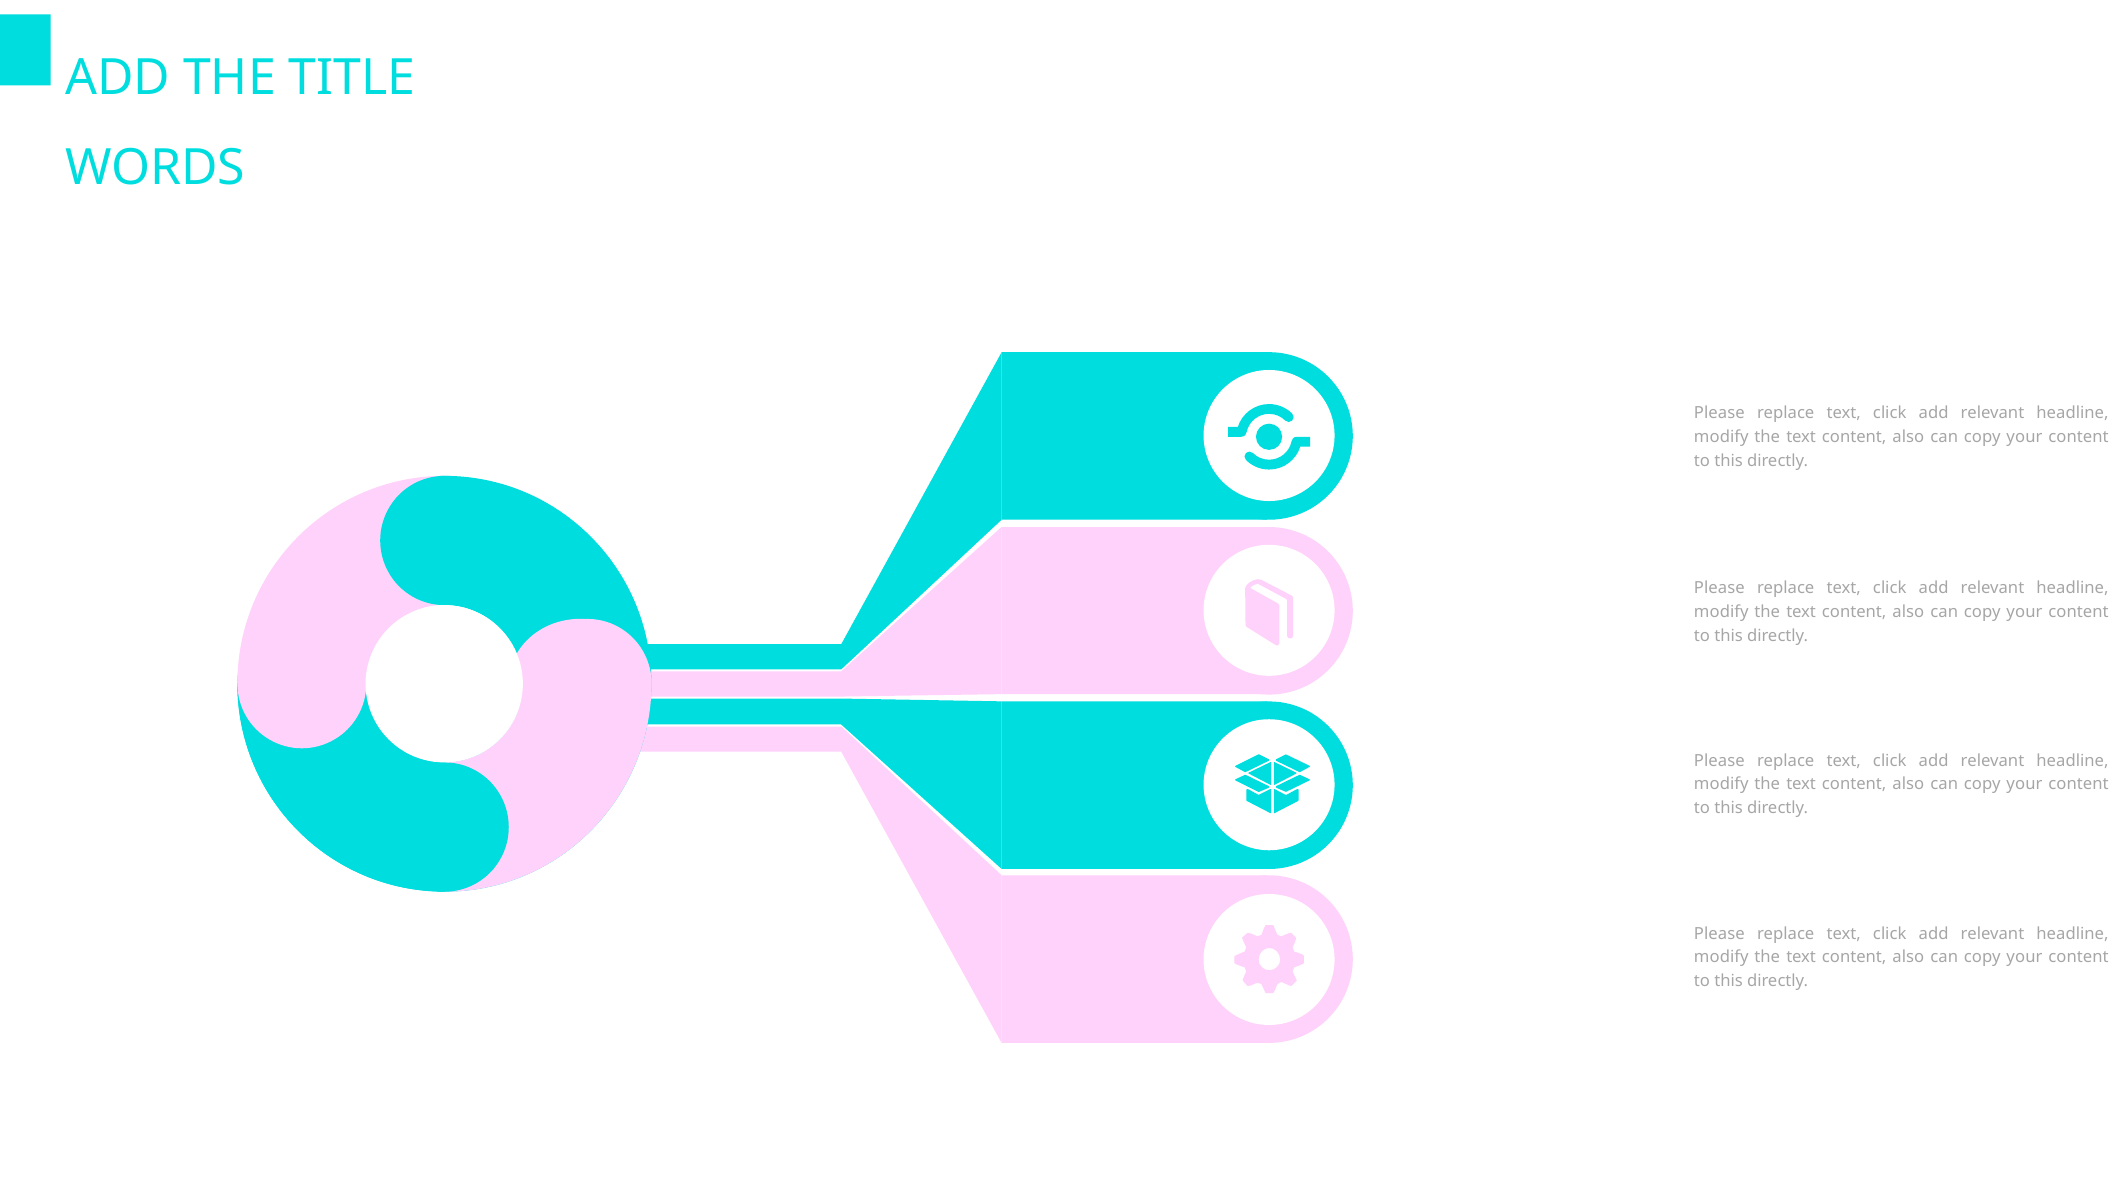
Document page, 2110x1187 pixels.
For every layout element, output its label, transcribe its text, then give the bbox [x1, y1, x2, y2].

text_box ADD THE TITLE WORDS [50, 7, 583, 202]
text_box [639, 726, 1353, 1043]
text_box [237, 475, 652, 892]
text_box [652, 698, 1353, 726]
list Please replace text, click add relevant headline, modify the text content, also can copy your content to this directly. [1693, 397, 2110, 572]
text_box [639, 352, 1353, 526]
list Please replace text, click add relevant headline, modify the text content, also can copy your content to this directly. [1693, 572, 2110, 745]
list Please replace text, click add relevant headline, modify the text content, also can copy your content to this directly. [1693, 918, 2110, 1187]
list Please replace text, click add relevant headline, modify the text content, also can copy your content to this directly. [1693, 745, 2110, 918]
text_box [652, 526, 1353, 697]
